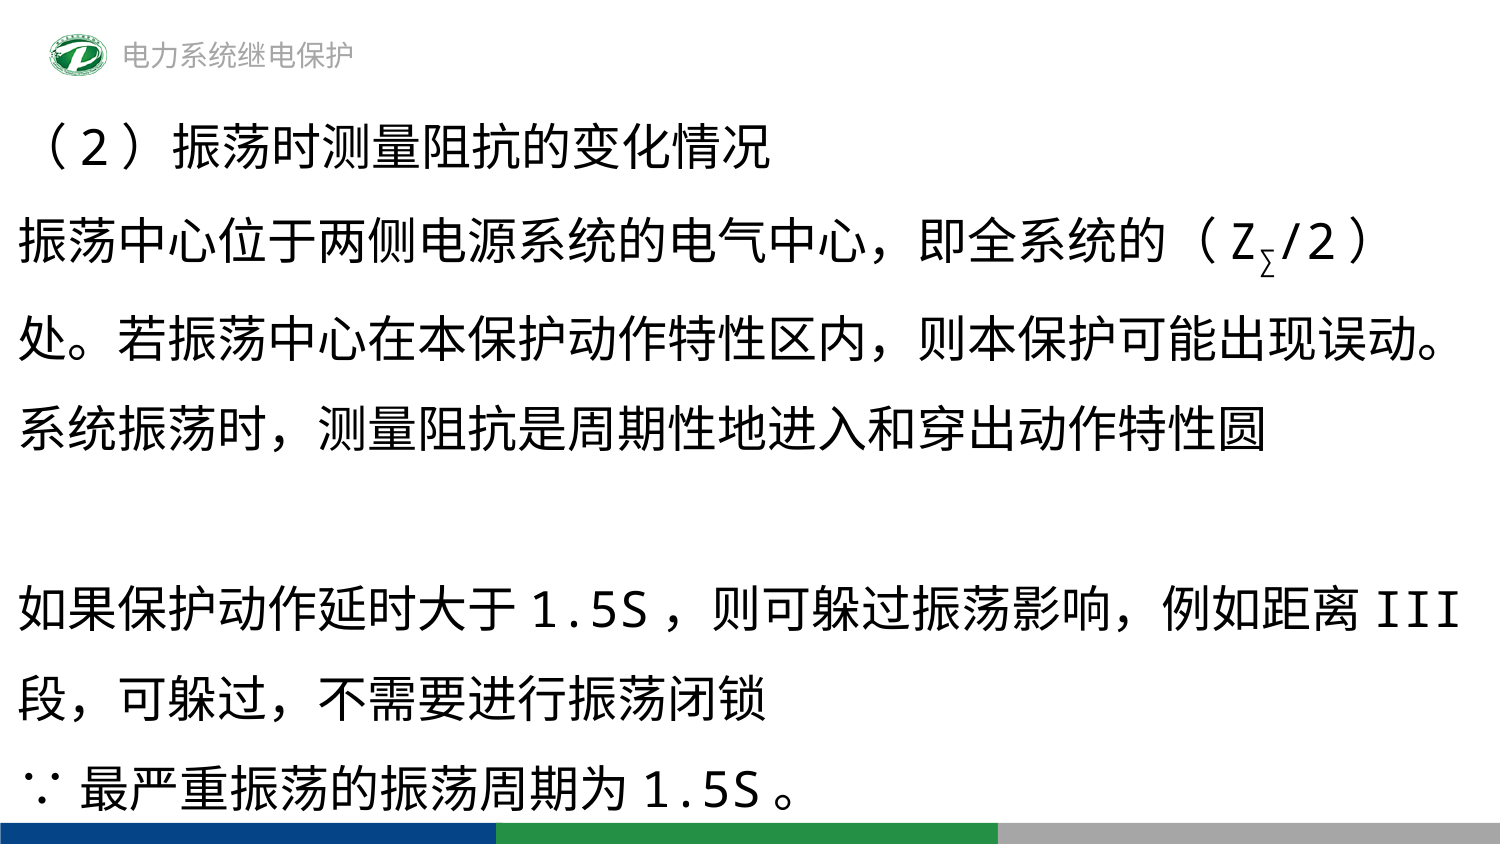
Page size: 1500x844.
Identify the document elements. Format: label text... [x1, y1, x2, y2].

text_box （2）振荡时测量阻抗的变化情况 振荡中心位于两侧电源系统的电气中心，即全系统的（Z∑/2）处。若振荡中心在本保护动作特性区内，则本保护可能出现误动。 系统振荡时，测量阻抗是周期性地进入和穿出动作特性圆 如果保护动作延时大于1.5S，则可躲过振荡影响，例如距离III段，可躲过，不需要进行振荡闭锁 ∵最严重振荡的振荡周期为1.5S。 [2, 77, 1500, 825]
text_box [494, 825, 996, 844]
text_box [996, 825, 1500, 844]
text_box [0, 821, 494, 844]
picture [41, 19, 118, 91]
text_box 电力系统继电保护 [122, 29, 370, 77]
